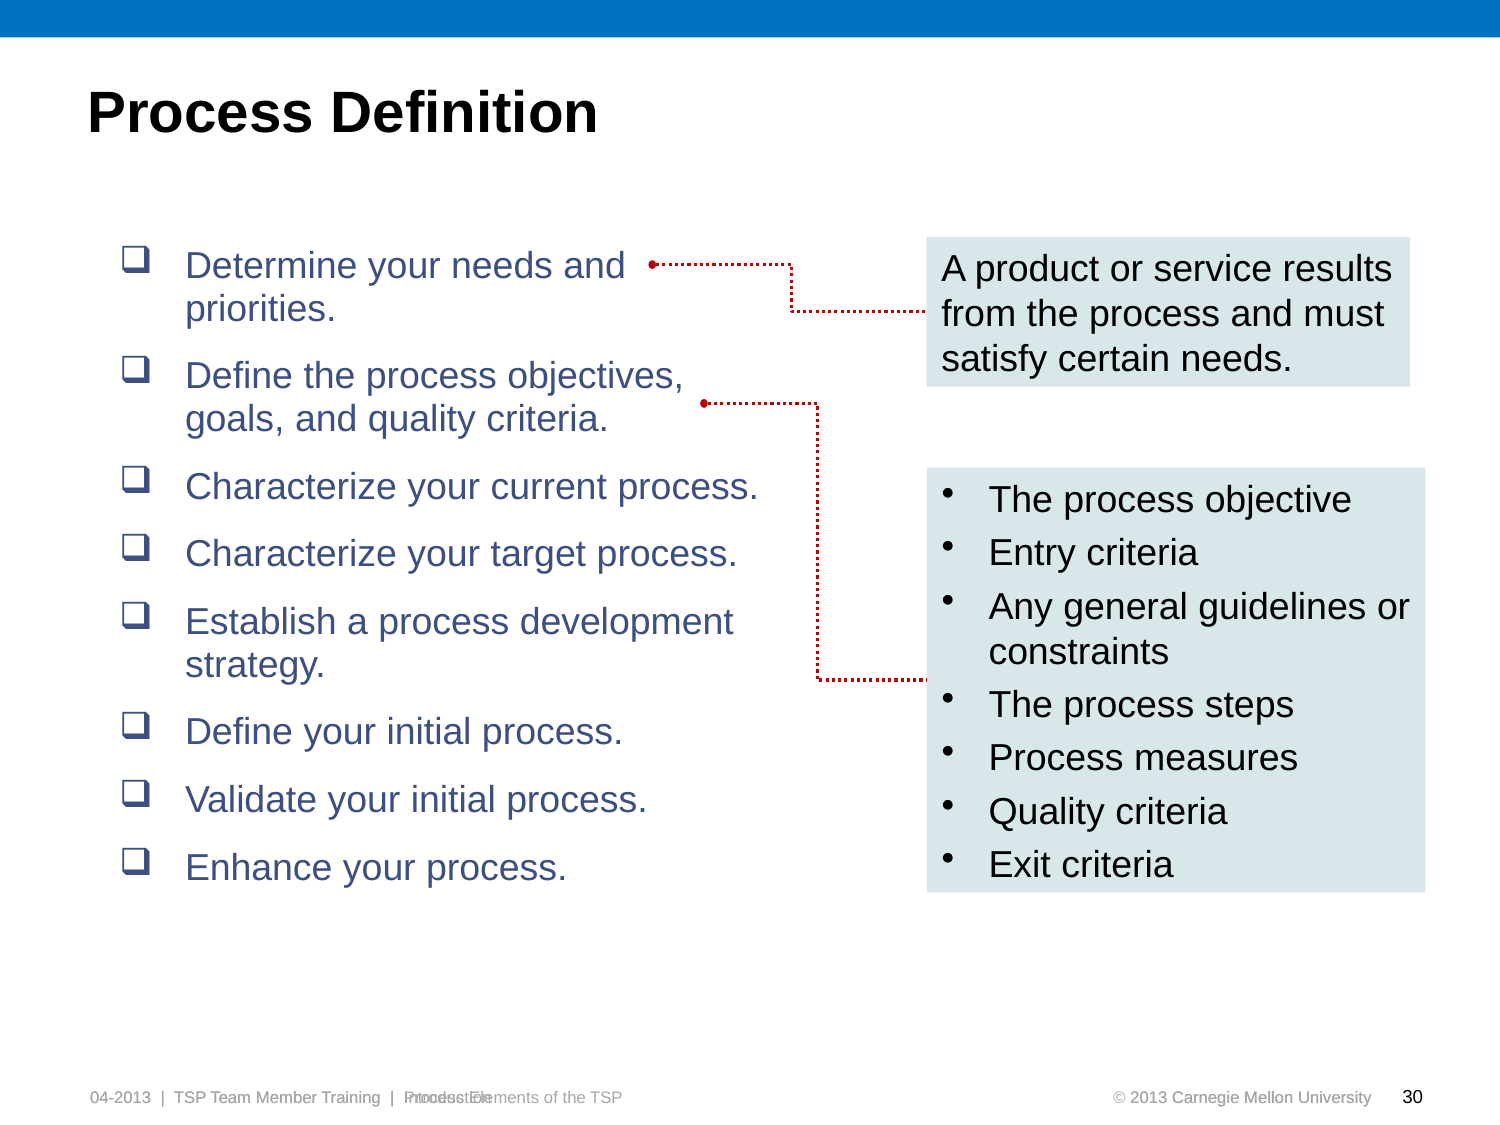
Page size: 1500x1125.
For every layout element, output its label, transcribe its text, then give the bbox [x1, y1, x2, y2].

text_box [699, 398, 1429, 898]
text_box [648, 236, 1413, 389]
text_box Determine your needs and priorities. Define the process objectives, goals, and quality criteria. Characterize your current process. Characterize your target process. Establish a process development strategy. Define your initial process. Validate your initial process. Enhance your process. [39, 236, 699, 897]
title Process Definition [87, 87, 1439, 226]
